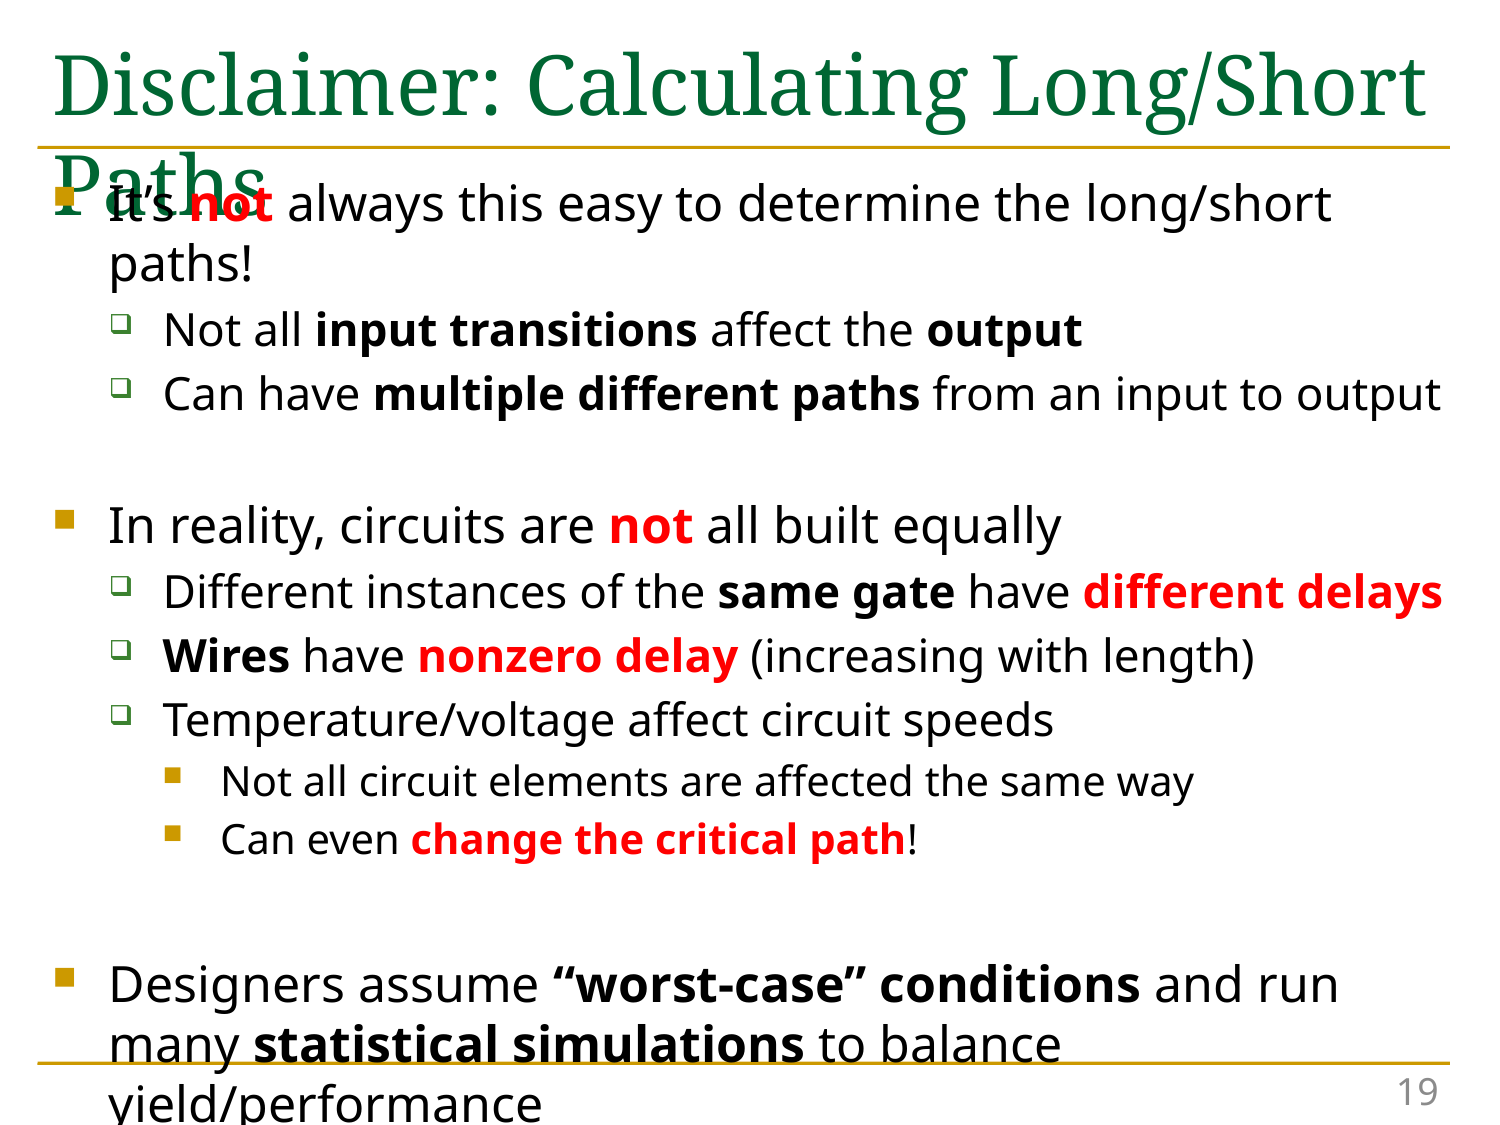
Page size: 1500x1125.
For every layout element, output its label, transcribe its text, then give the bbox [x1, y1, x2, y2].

title Disclaimer: Calculating Long/Short Paths [37, 24, 1450, 163]
list It’s not always this easy to determine the long/short paths! Not all input transitions affect the output Can have multiple different paths from an input to output In reality, circuits are not all built equally Different instances of the same gate have different delays Wires have nonzero delay (increasing with length) Temperature/voltage affect circuit speeds Not all circuit elements are affected the same way Can even change the critical path! Designers assume “worst-case” conditions and run many statistical simulations to balance yield/performance [37, 163, 1475, 1016]
slide_number 19 [1116, 1063, 1454, 1124]
